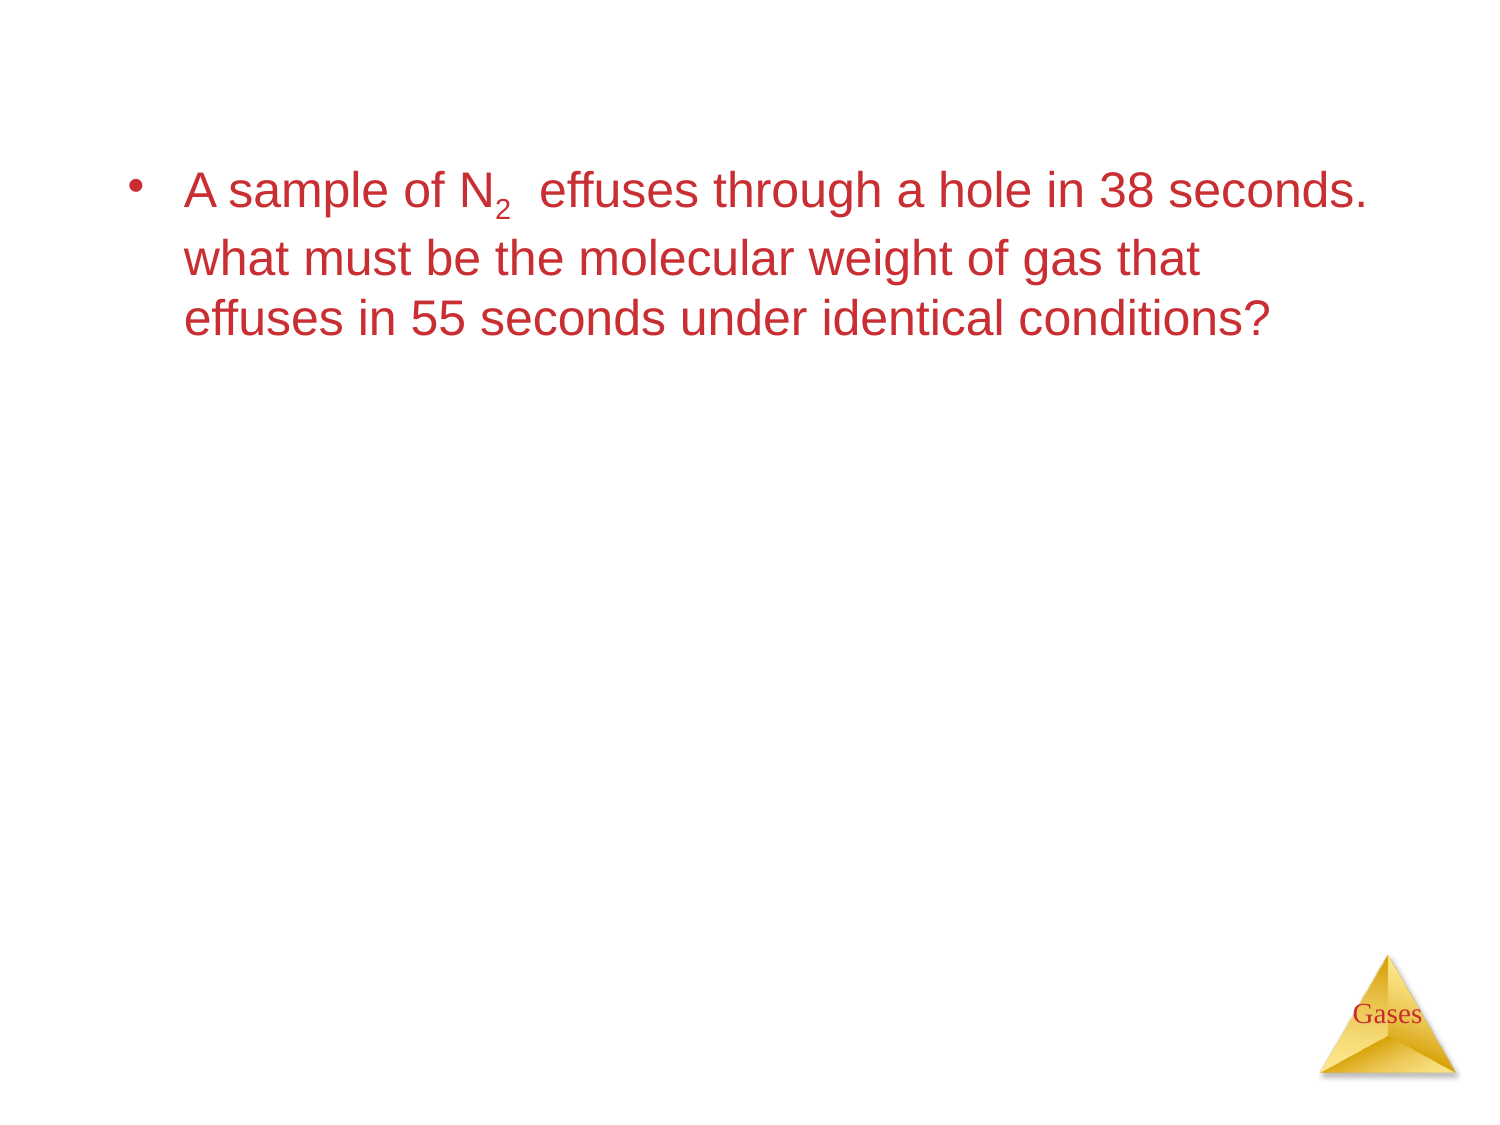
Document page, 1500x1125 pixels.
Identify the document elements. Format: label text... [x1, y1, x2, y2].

list A sample of N2 effuses through a hole in 38 seconds. what must be the molecular weight of gas that effuses in 55 seconds under identical conditions? [112, 149, 1388, 913]
picture [1275, 899, 1500, 1125]
